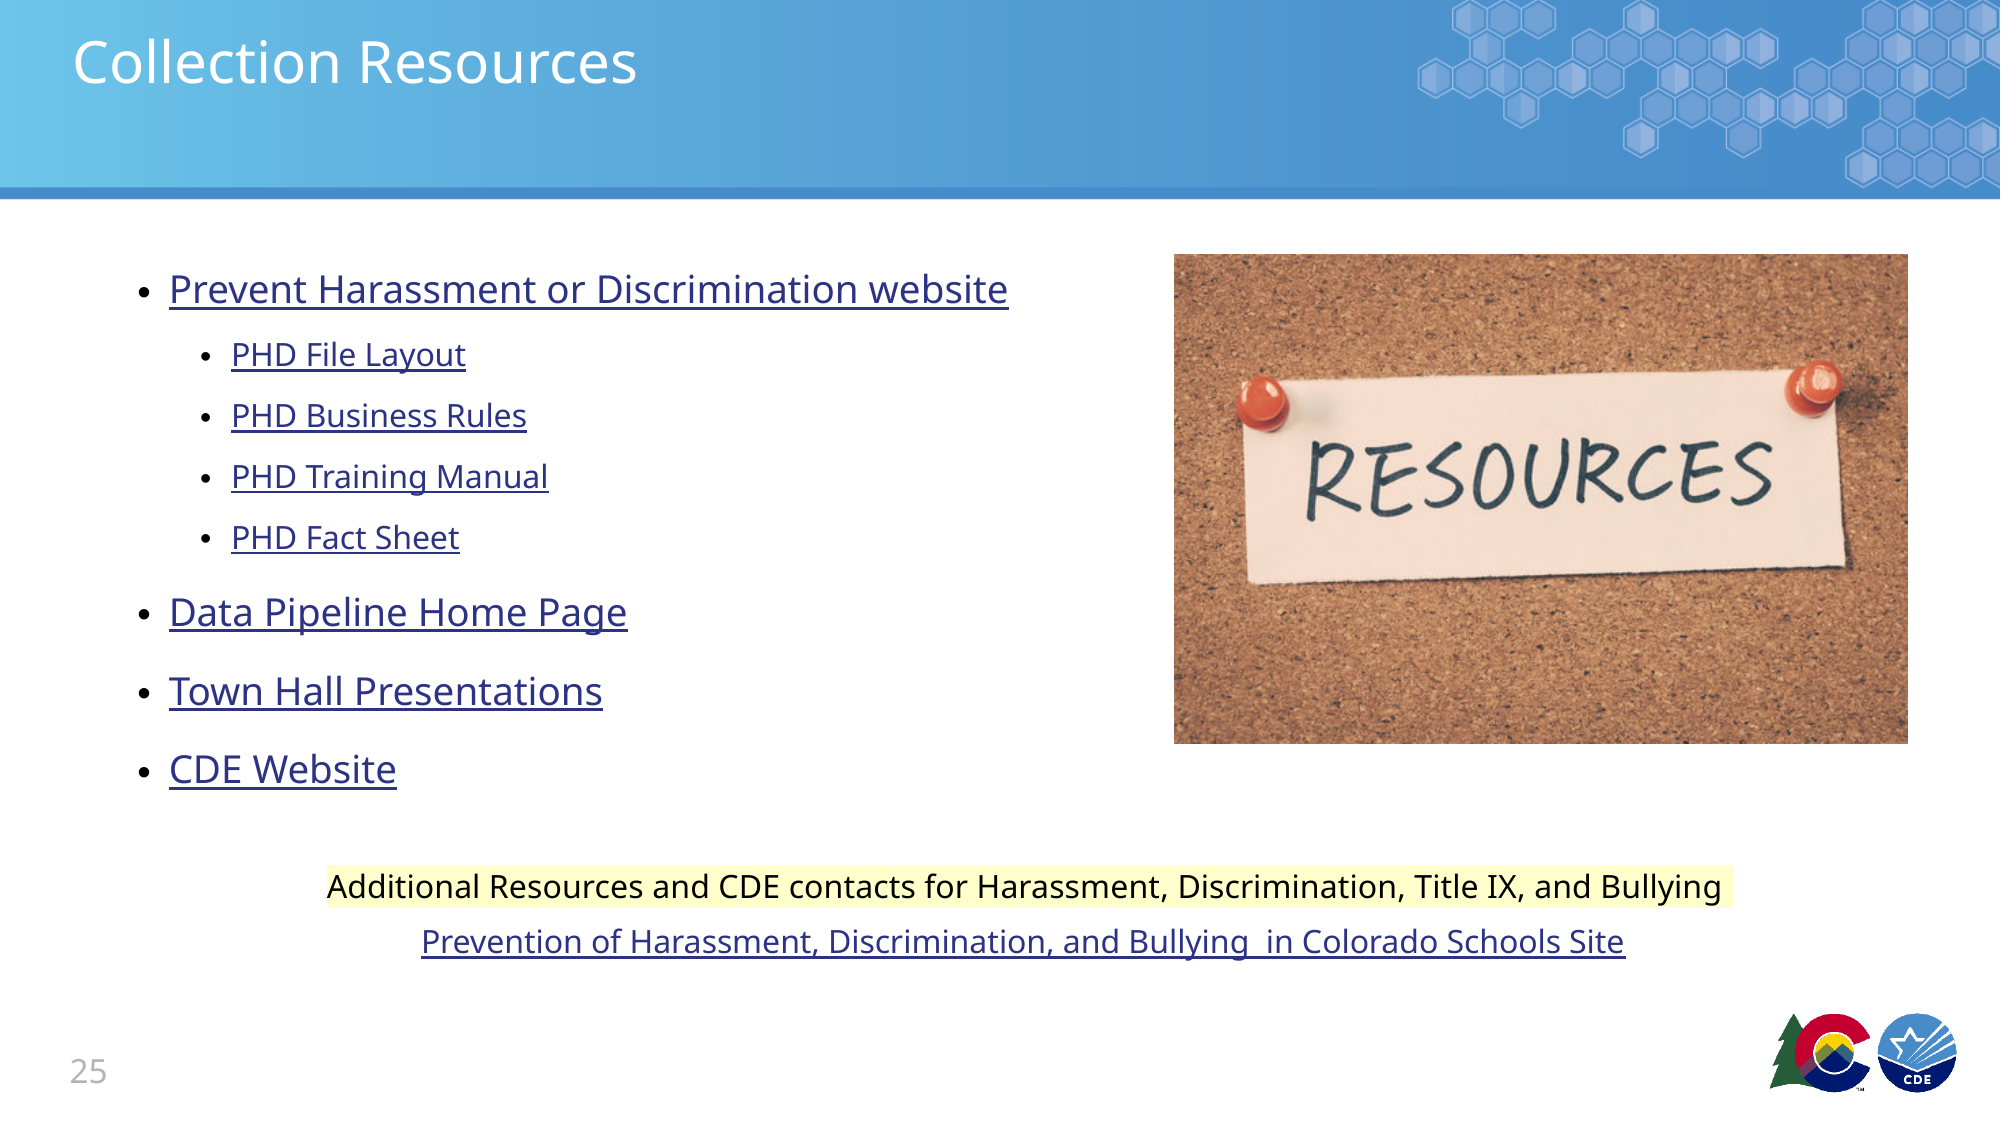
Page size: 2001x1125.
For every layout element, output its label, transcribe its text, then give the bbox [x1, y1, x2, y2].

title Collection Resources [72, 33, 1396, 182]
slide_number 25 [54, 1042, 191, 1103]
list Prevent Harassment or Discrimination website PHD File Layout PHD Business Rules PHD Training Manual PHD Fact Sheet Data Pipeline Home Page Town Hall Presentations CDE Website Additional Resources and CDE contacts for Harassment, Discrimination, Title IX, and Bullying Prevention of Harassment, Discrimination, and Bullying in Colorado Schools Site [137, 254, 1924, 969]
picture [1174, 254, 1908, 744]
picture [0, 0, 2000, 200]
picture [1768, 1012, 1957, 1093]
